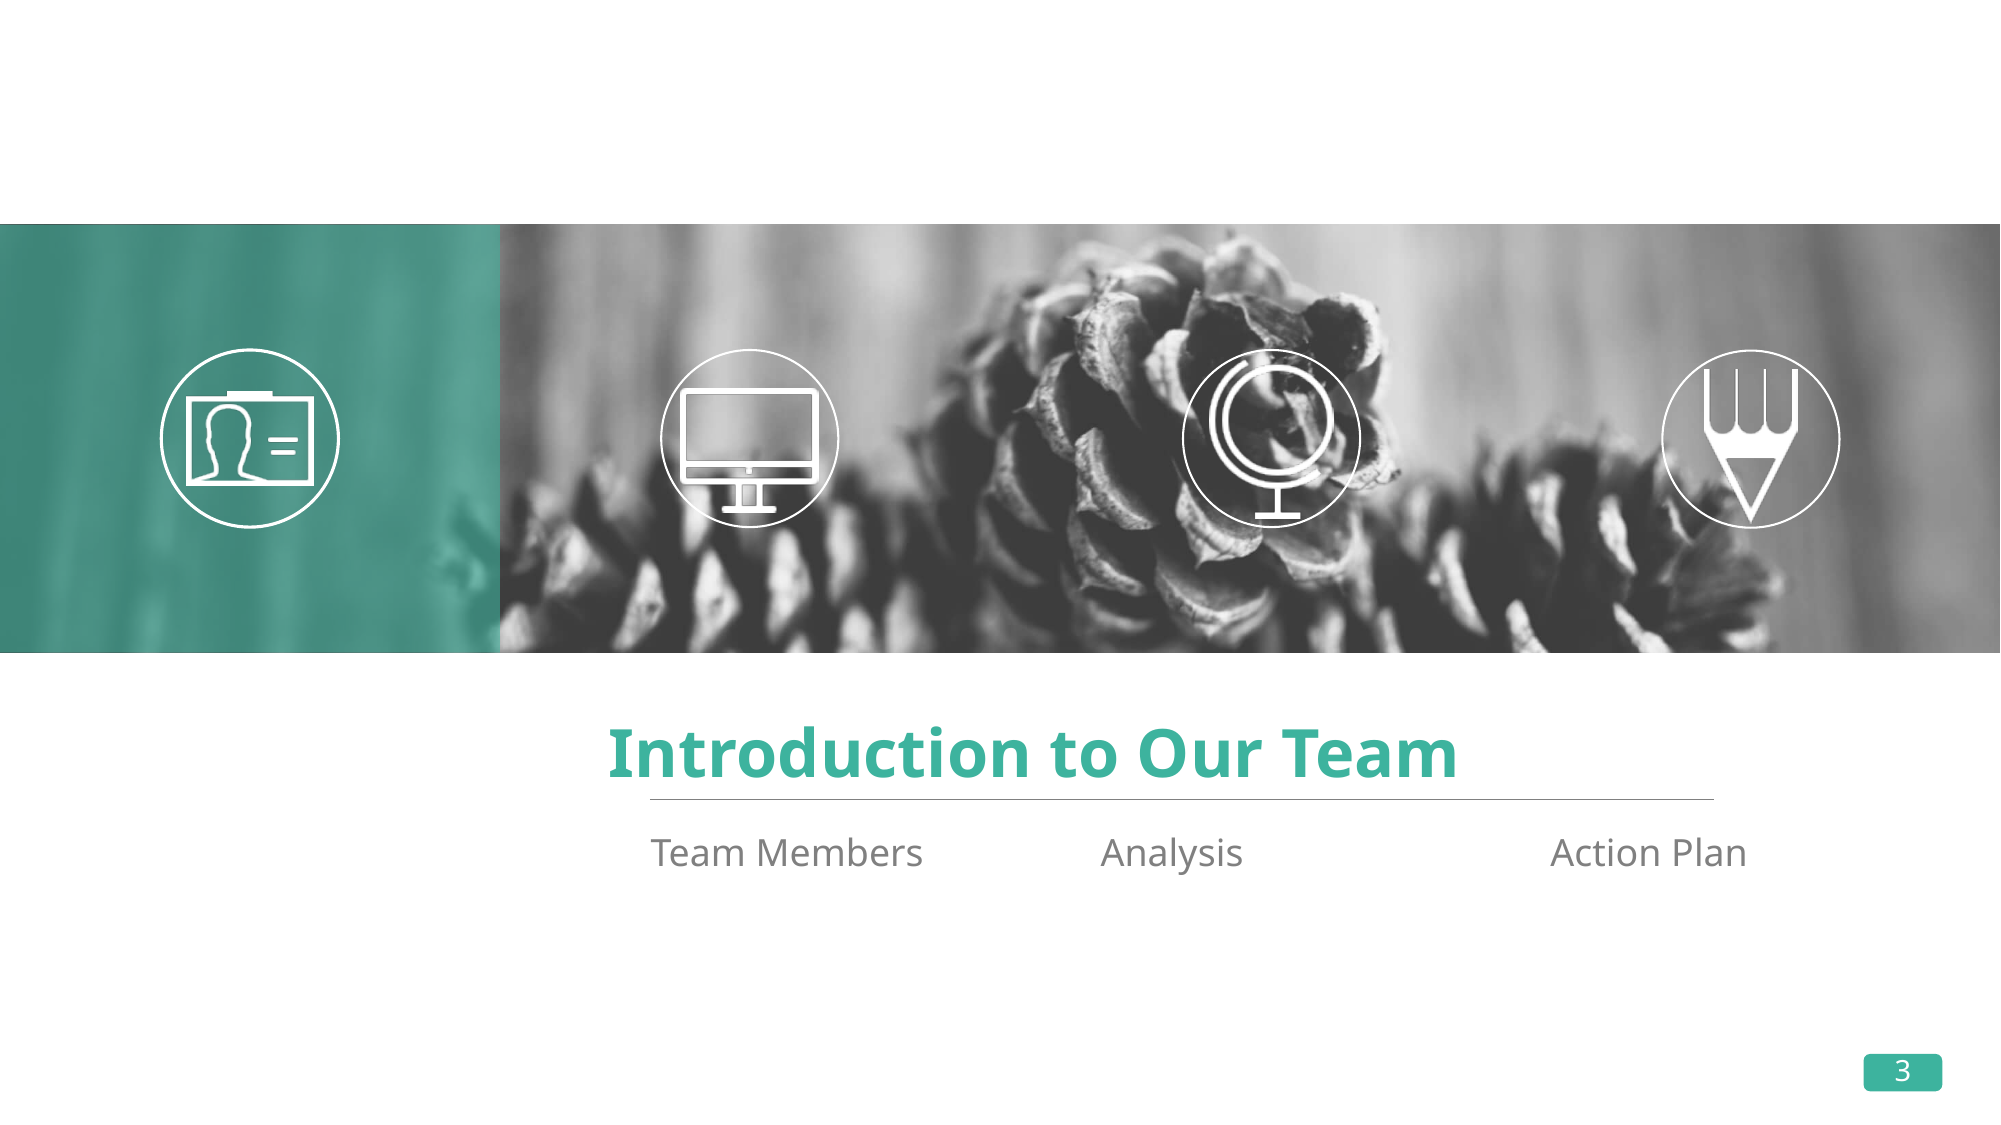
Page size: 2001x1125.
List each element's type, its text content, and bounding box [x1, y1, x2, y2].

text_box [661, 349, 839, 528]
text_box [1182, 349, 1361, 528]
slide_number 3 [1677, 1042, 2000, 1103]
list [0, 224, 2000, 653]
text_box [635, 703, 1908, 883]
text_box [161, 349, 339, 528]
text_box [1662, 350, 1840, 528]
